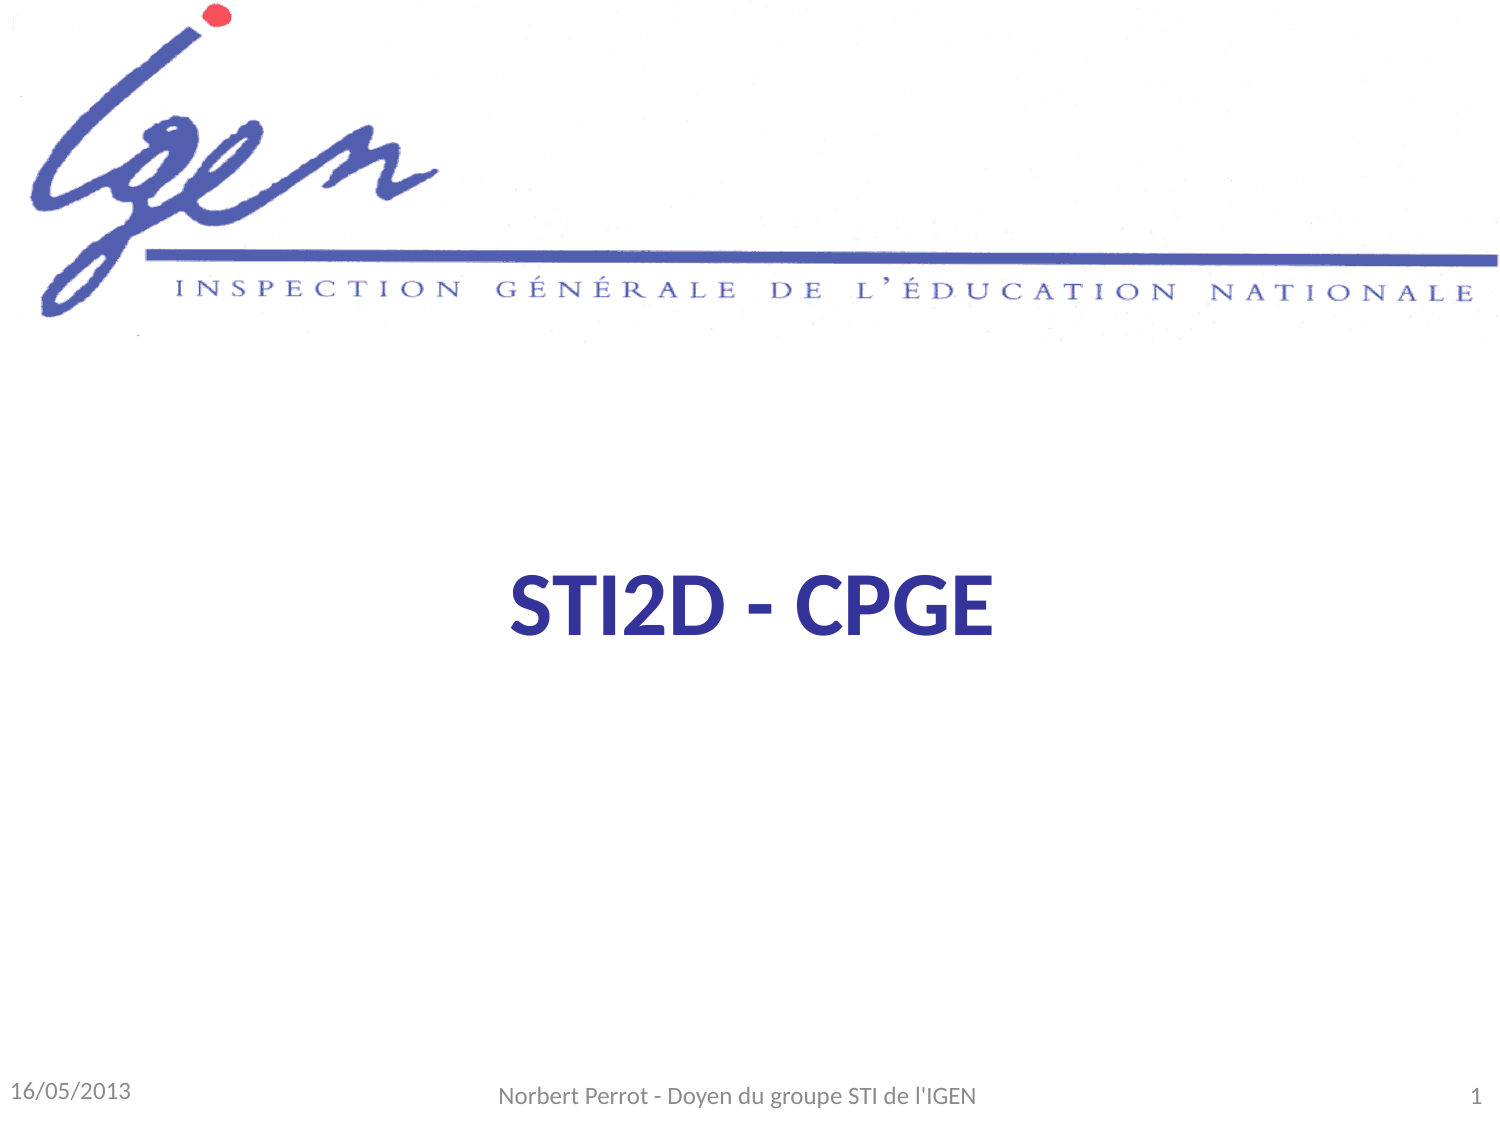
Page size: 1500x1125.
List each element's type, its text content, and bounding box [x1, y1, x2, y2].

footer Norbert Perrot - Doyen du groupe STI de l'IGEN [454, 1065, 1022, 1125]
picture [0, 0, 1500, 342]
slide_number 1 [1147, 1065, 1498, 1125]
text_box STI2D - CPGE [50, 503, 1456, 662]
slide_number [0, 1059, 346, 1120]
